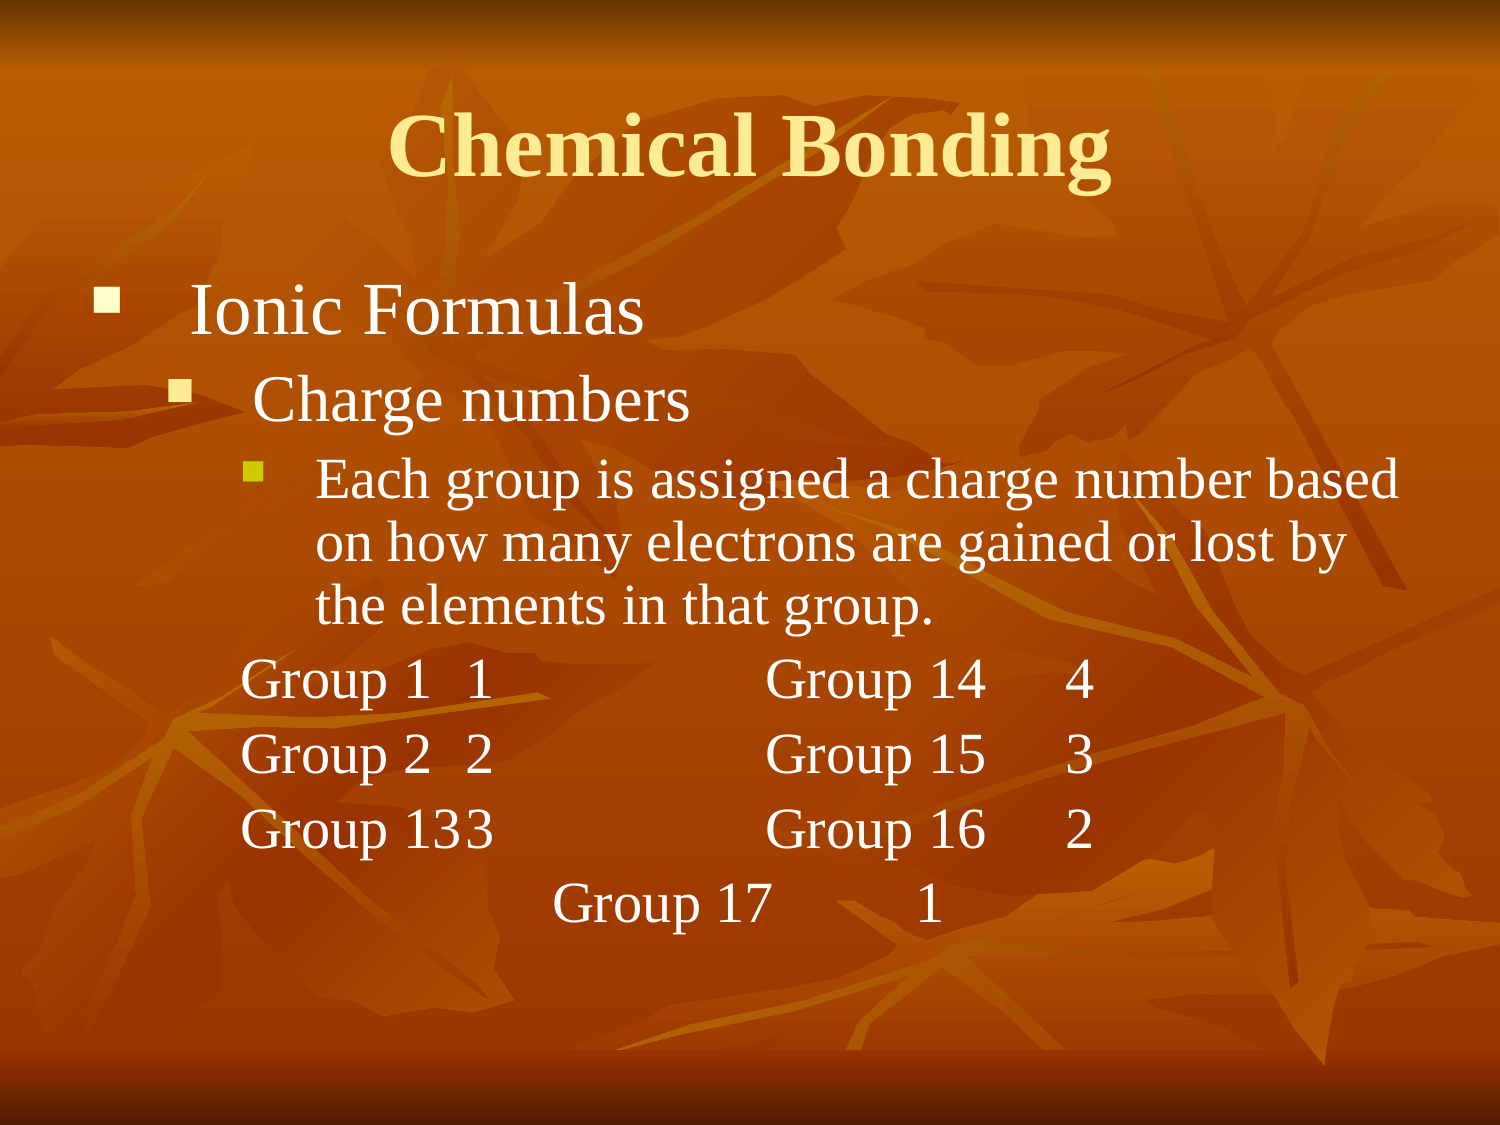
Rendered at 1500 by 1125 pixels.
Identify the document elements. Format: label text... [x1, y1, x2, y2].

title Chemical Bonding [74, 45, 1426, 234]
list Ionic Formulas Charge numbers Each group is assigned a charge number based on how many electrons are gained or lost by the elements in that group. Group 1 1 Group 14 4 Group 2 2 Group 15 3 Group 13 3 Group 16 2 Group 17 1 [74, 262, 1426, 1006]
